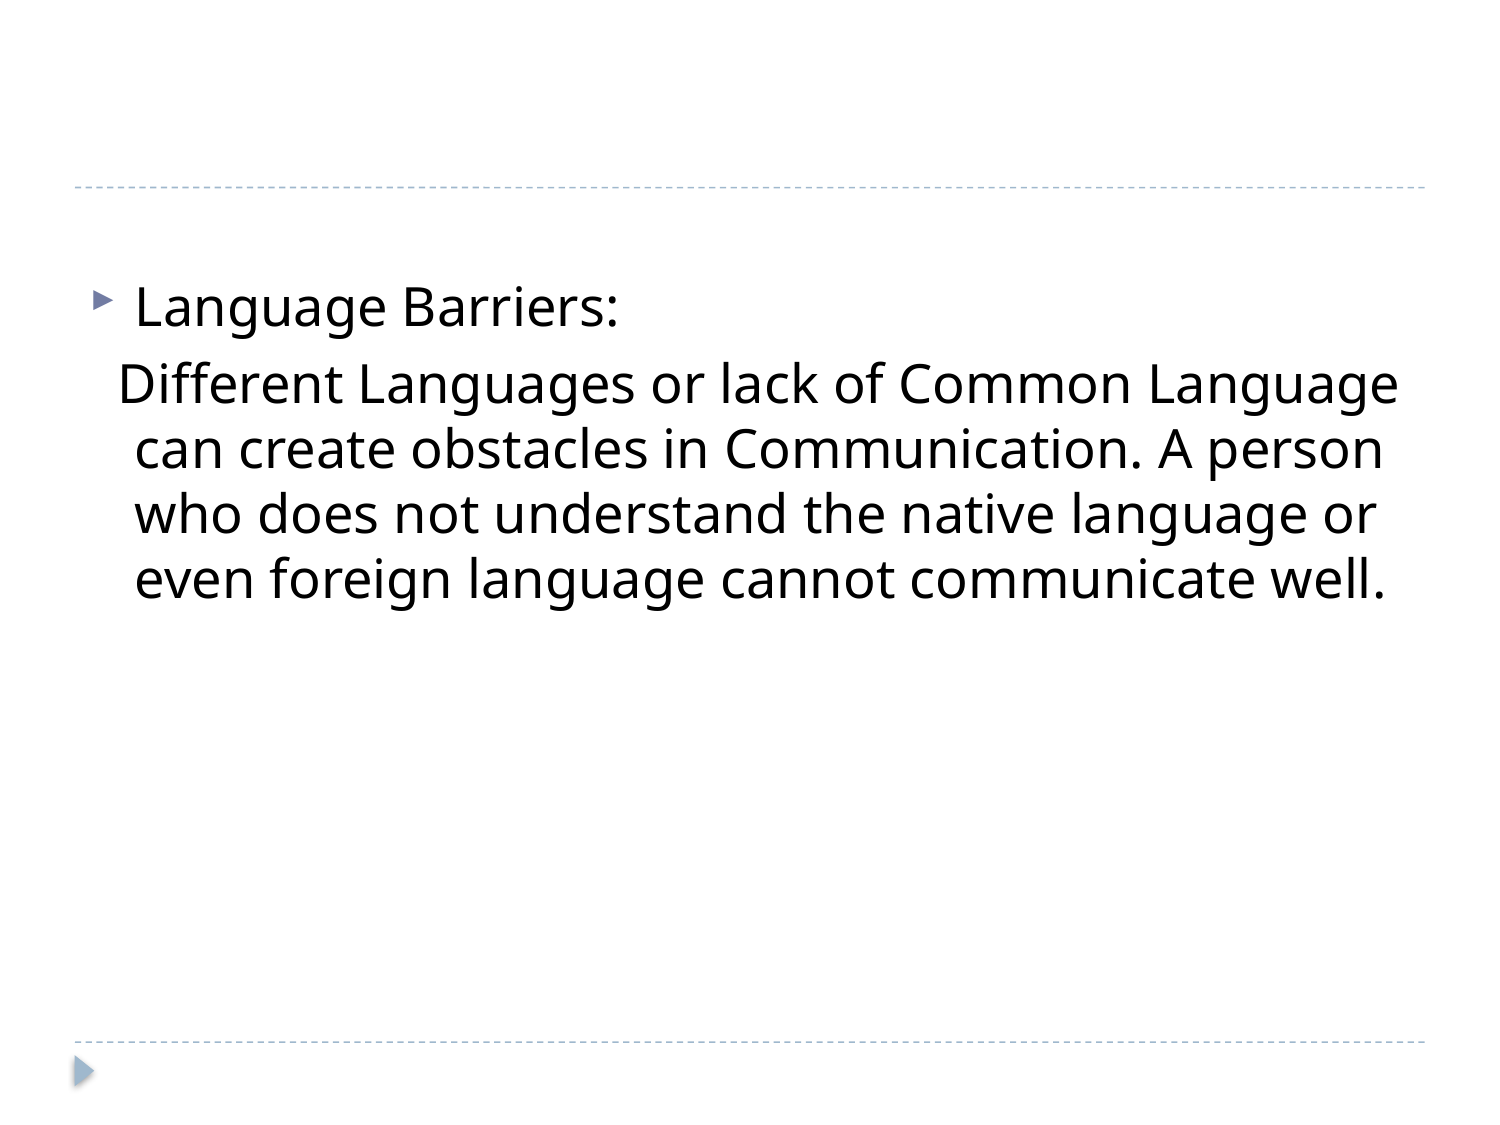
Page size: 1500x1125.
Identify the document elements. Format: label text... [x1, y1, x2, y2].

list Language Barriers: Different Languages or lack of Common Language can create obstacles in Communication. A person who does not understand the native language or even foreign language cannot communicate well. [75, 187, 1425, 1005]
